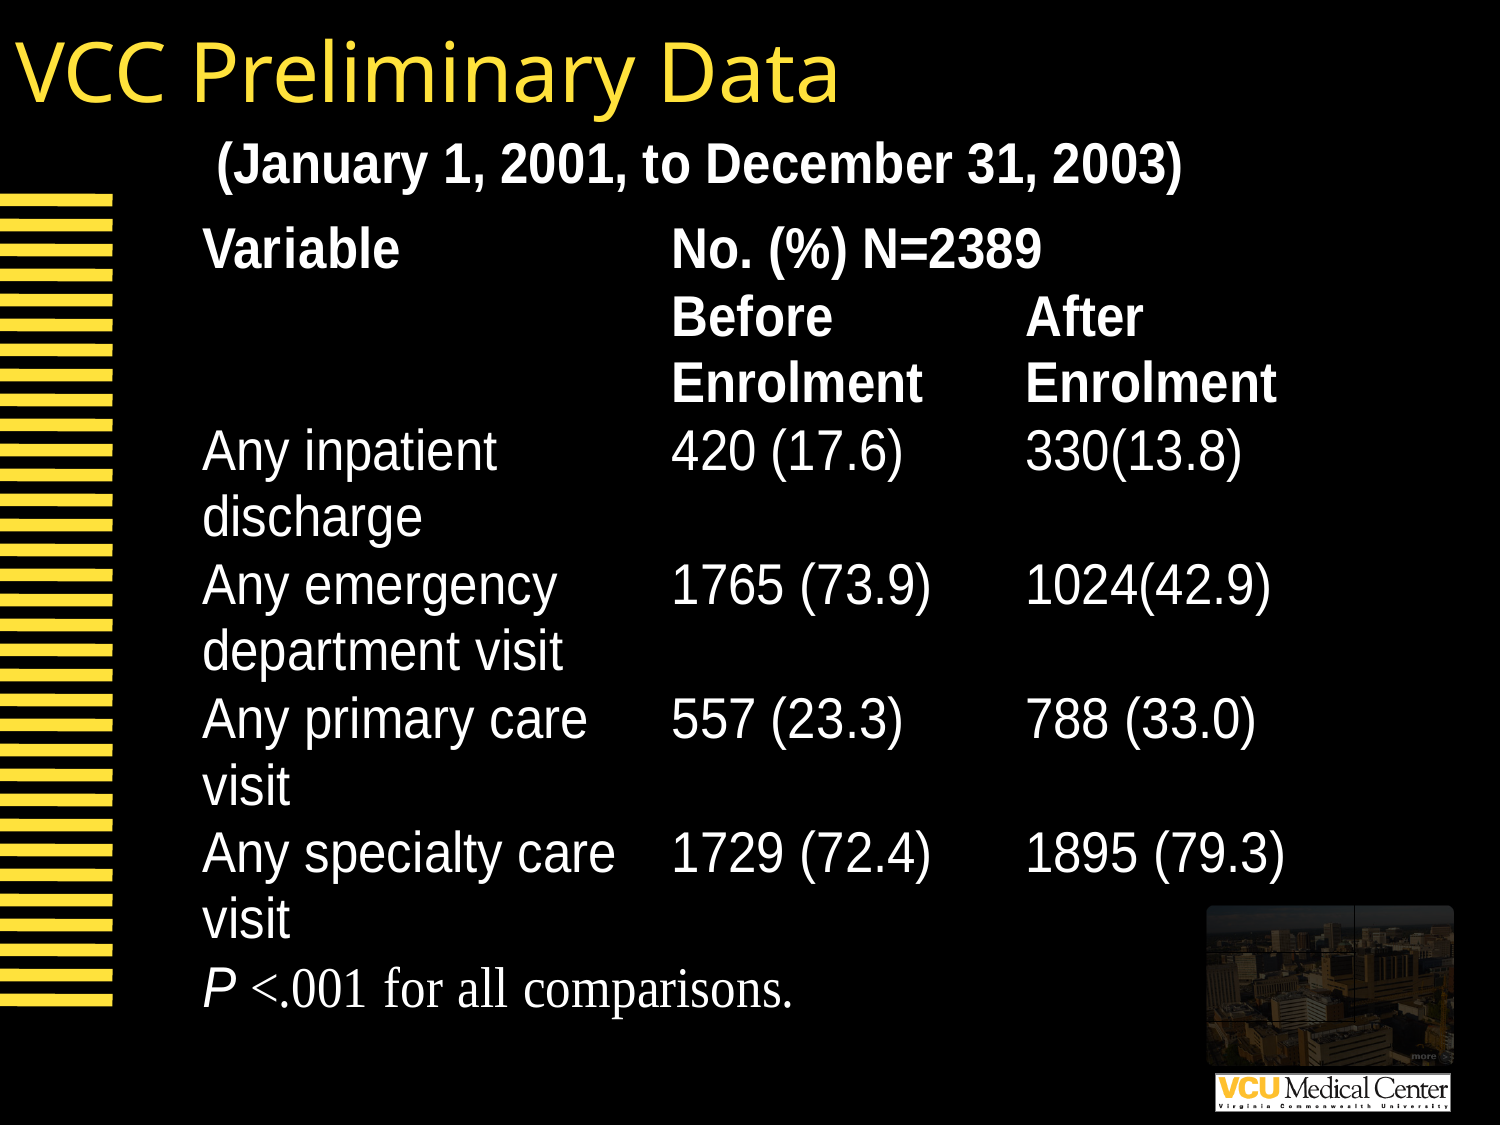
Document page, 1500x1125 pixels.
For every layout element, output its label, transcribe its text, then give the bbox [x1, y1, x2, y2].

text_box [187, 112, 1500, 1097]
picture [1216, 1097, 1450, 1111]
title VCC Preliminary Data [0, 0, 1276, 138]
